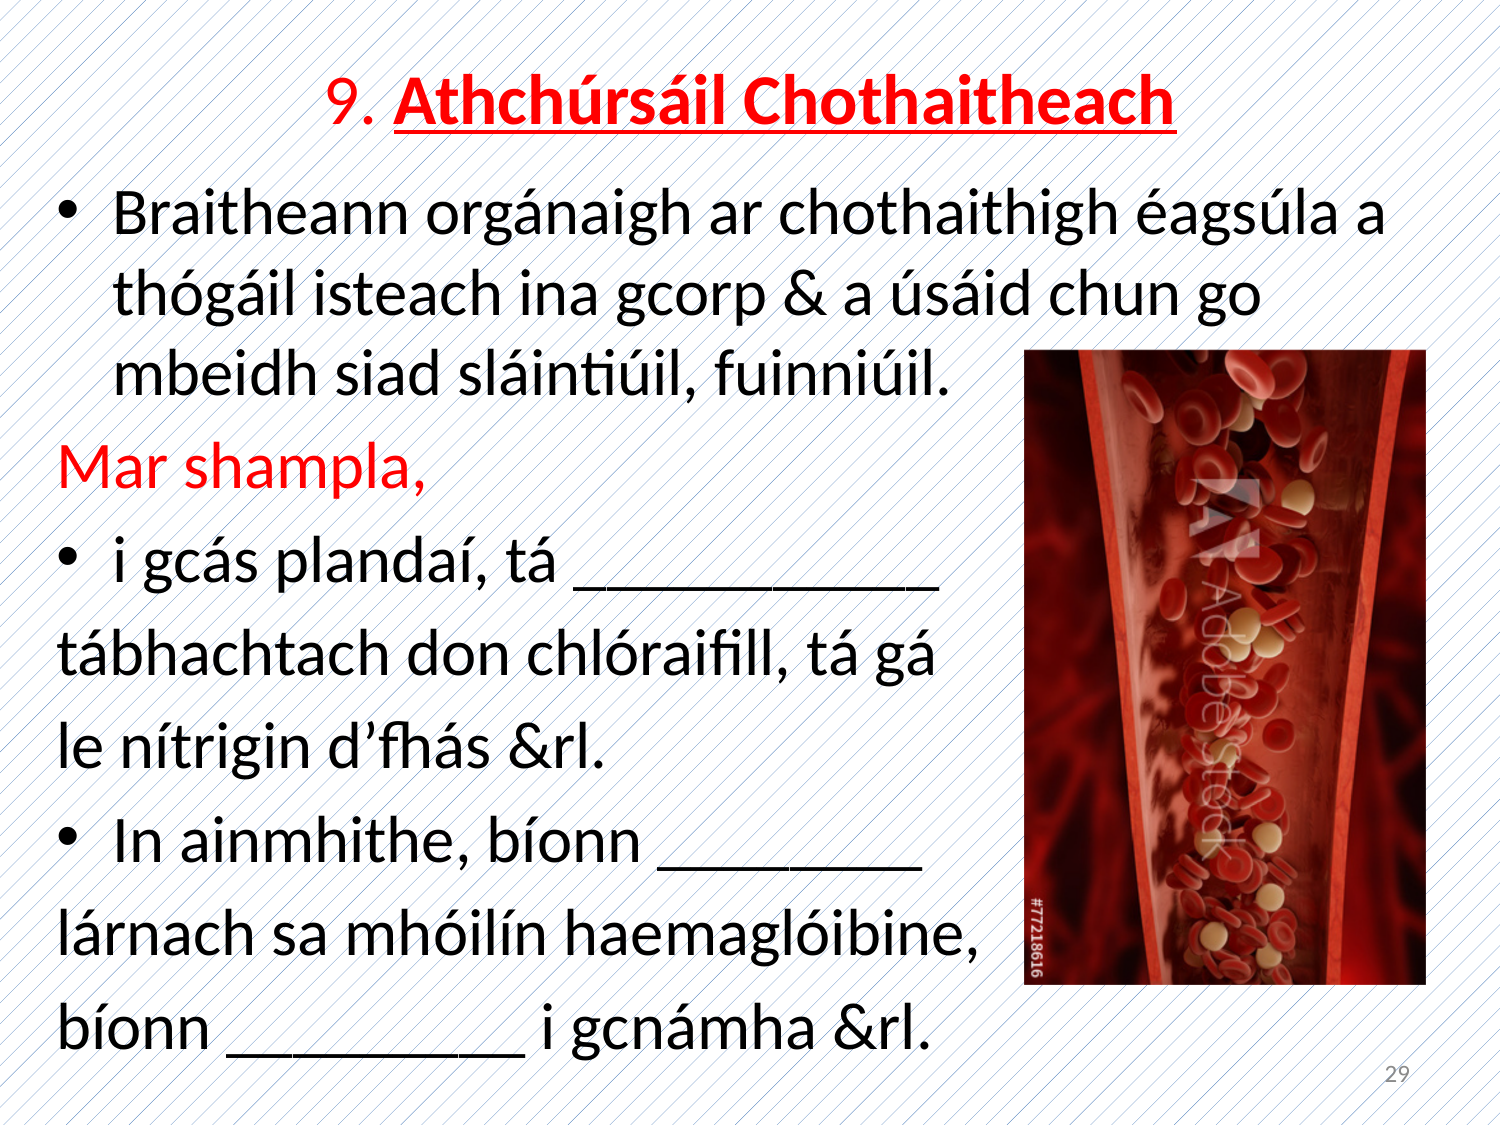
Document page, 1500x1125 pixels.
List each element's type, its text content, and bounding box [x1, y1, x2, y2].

picture [906, 351, 1500, 984]
title 9. Athchúrsáil Chothaitheach [75, 45, 1425, 160]
slide_number 29 [1074, 1042, 1425, 1103]
list Braitheann orgánaigh ar chothaithigh éagsúla a thógáil isteach ina gcorp & a úsáid chun go mbeidh siad sláintiúil, fuinniúil. Mar shampla, i gcás plandaí, tá ___________ tábhachtach don chlóraifill, tá gá le nítrigin d’fhás &rl. In ainmhithe, bíonn ________ lárnach sa mhóilín haemaglóibine, bíonn _________ i gcnámha &rl. [41, 160, 1425, 1083]
